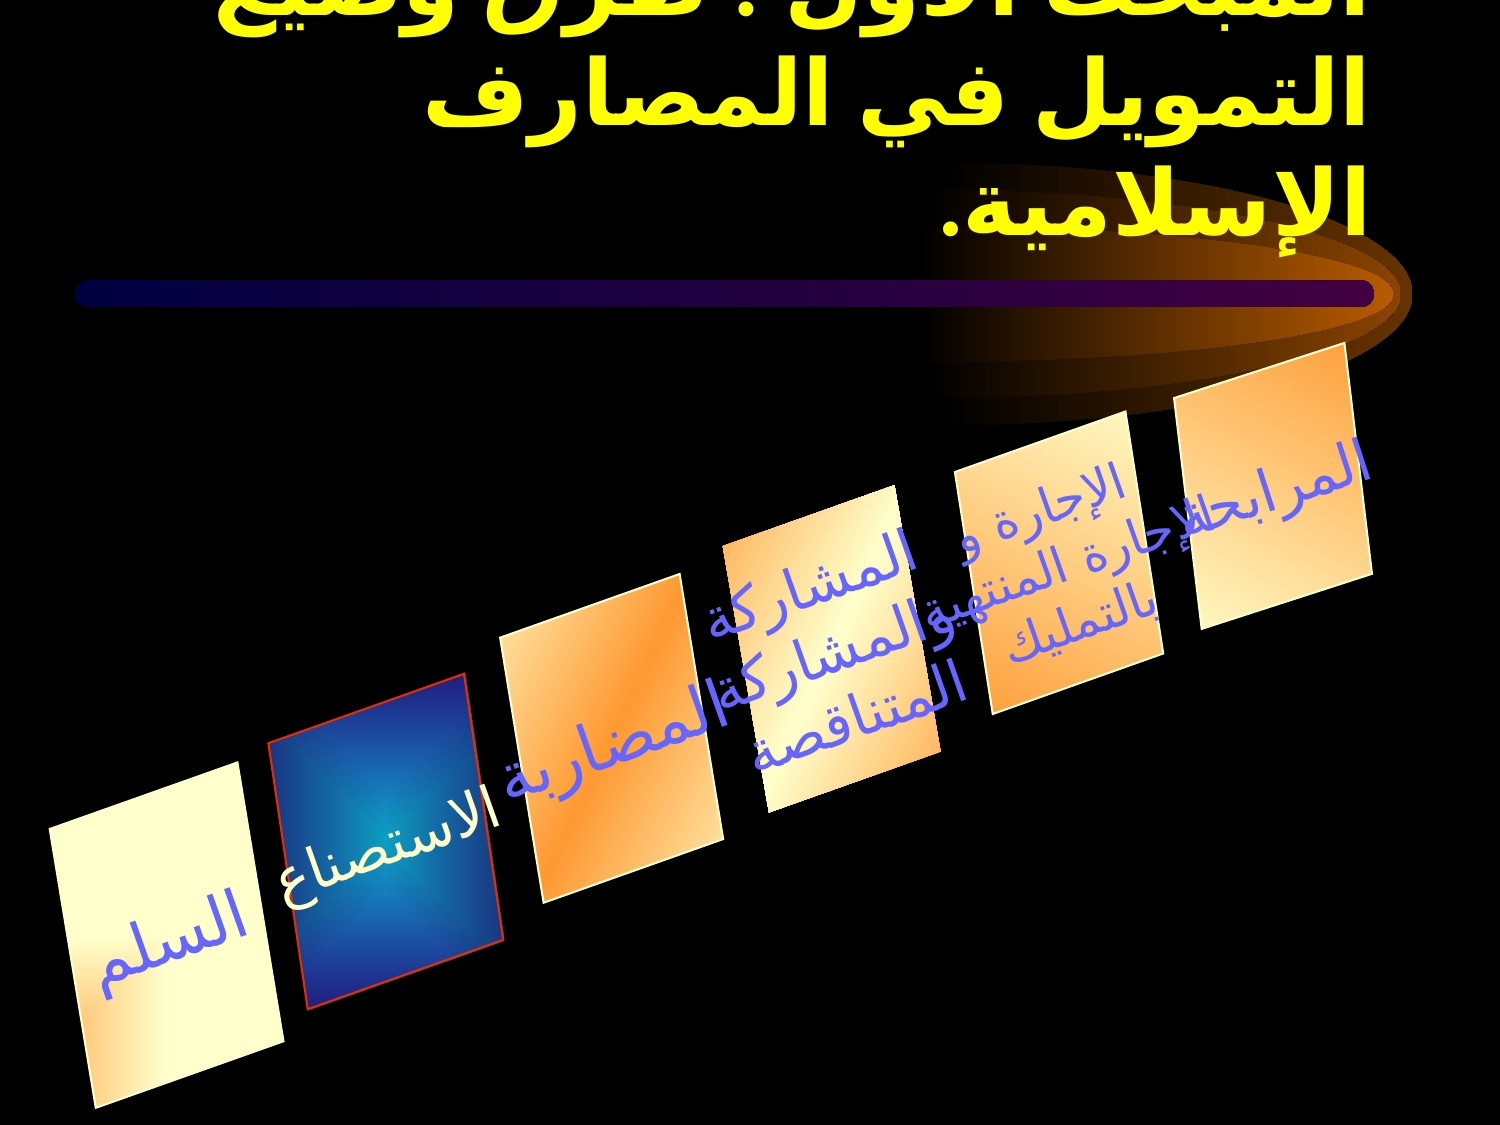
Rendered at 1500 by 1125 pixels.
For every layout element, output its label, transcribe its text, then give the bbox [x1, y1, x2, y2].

text_box الاستصناع [268, 673, 504, 1010]
text_box المضاربة [500, 574, 724, 903]
text_box المرابحة [1174, 342, 1372, 629]
title المبحث الأول : طرق وصيغ التمويل في المصارف الإسلامية. [112, 148, 1388, 337]
text_box المشاركة والمشاركة المتناقصة [722, 485, 941, 813]
text_box السلم [49, 762, 284, 1108]
text_box الإجارة و الإجارة المنتهية بالتمليك [954, 411, 1164, 714]
list [112, 337, 1388, 1013]
